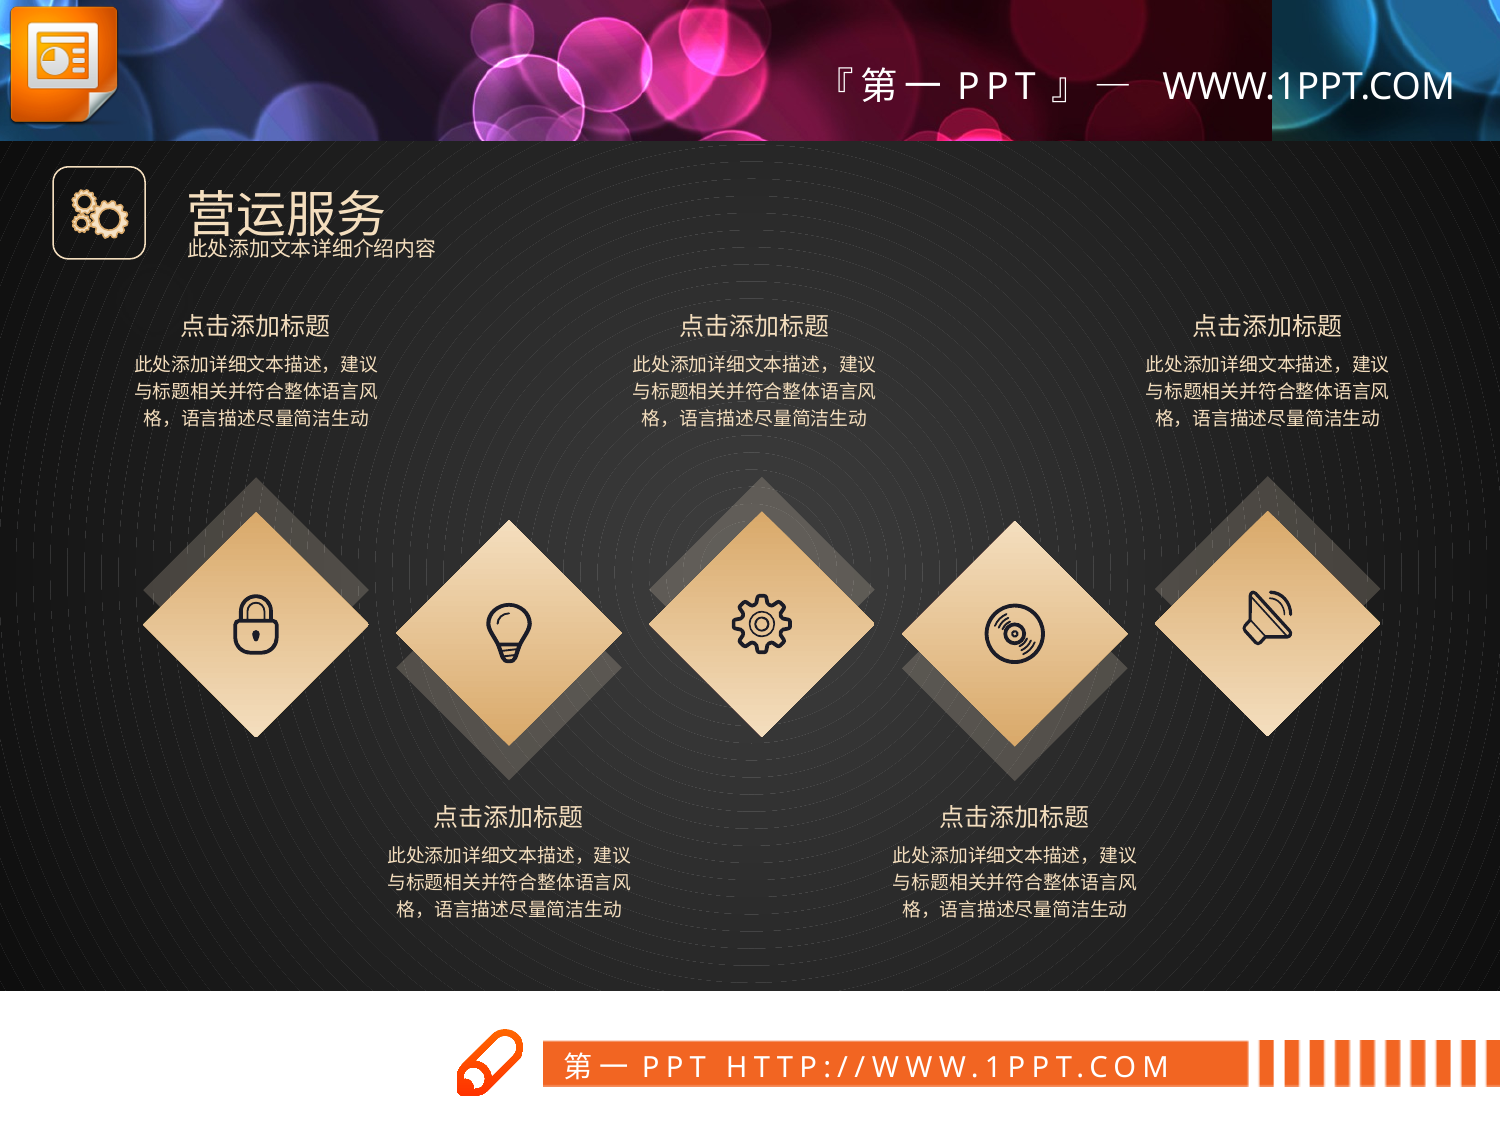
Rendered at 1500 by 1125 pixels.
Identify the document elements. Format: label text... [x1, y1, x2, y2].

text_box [594, 304, 914, 738]
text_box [1107, 304, 1427, 737]
picture [543, 1040, 1500, 1087]
picture [0, 0, 1500, 141]
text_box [96, 304, 416, 738]
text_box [52, 166, 146, 260]
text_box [349, 520, 669, 929]
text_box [855, 520, 1175, 929]
text_box 营运服务 [171, 163, 404, 250]
text_box 此处添加文本详细介绍内容 [172, 222, 457, 265]
